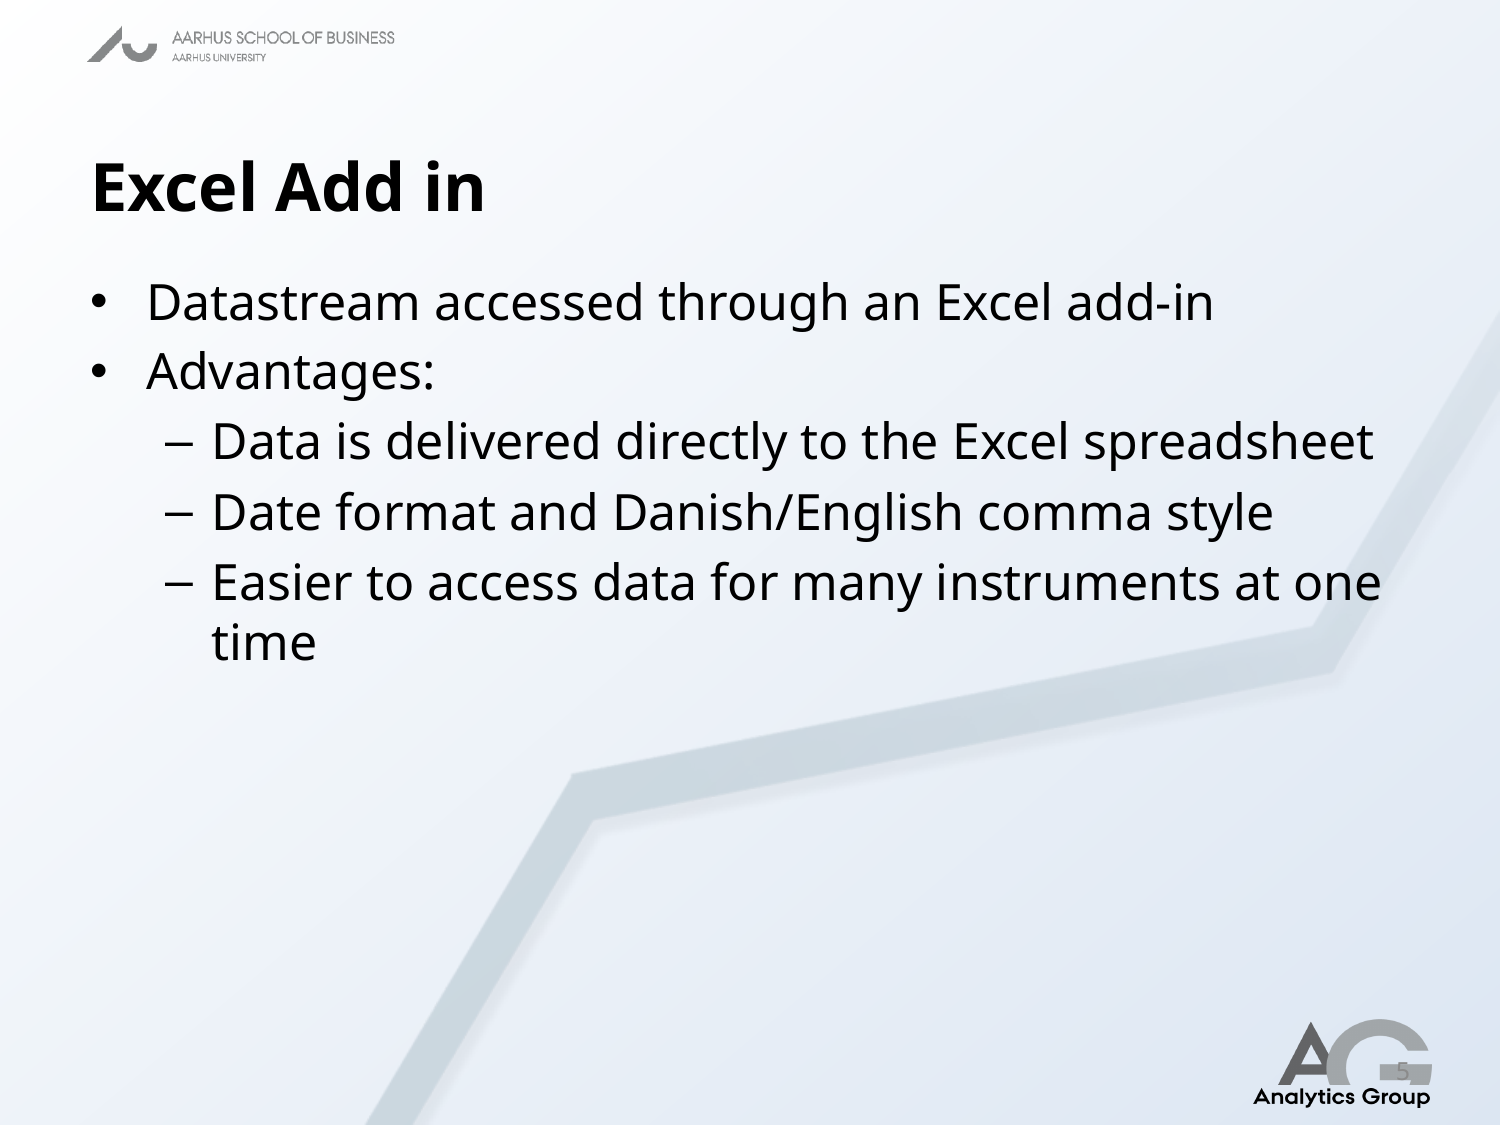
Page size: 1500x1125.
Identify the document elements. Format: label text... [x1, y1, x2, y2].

slide_number 5 [1074, 1042, 1425, 1103]
list Datastream accessed through an Excel add-in Advantages: Data is delivered directly to the Excel spreadsheet Date format and Danish/English comma style Easier to access data for many instruments at one time [75, 262, 1425, 1005]
picture [82, 23, 399, 66]
title Excel Add in [75, 137, 1425, 233]
